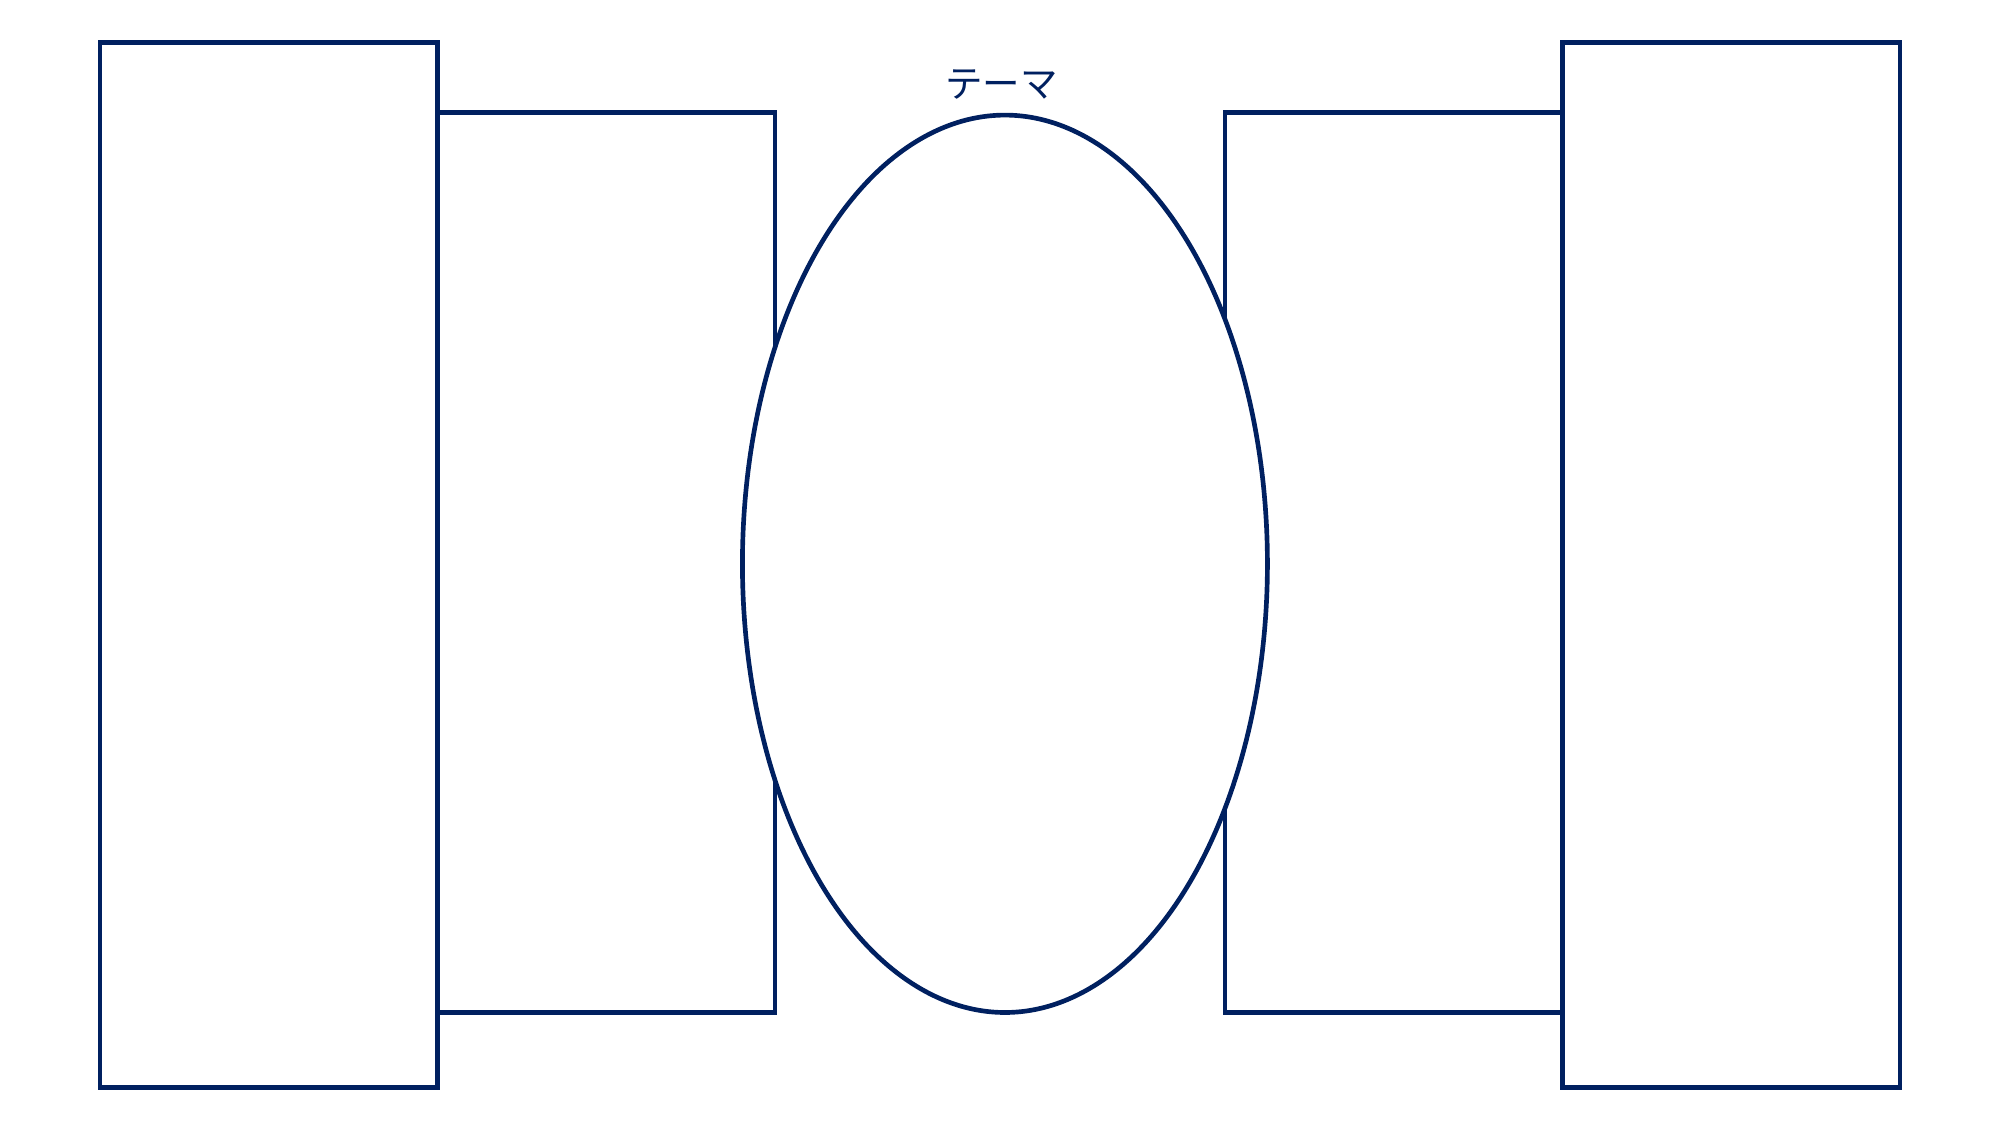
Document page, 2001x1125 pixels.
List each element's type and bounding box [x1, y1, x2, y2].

text_box [99, 42, 1900, 1088]
